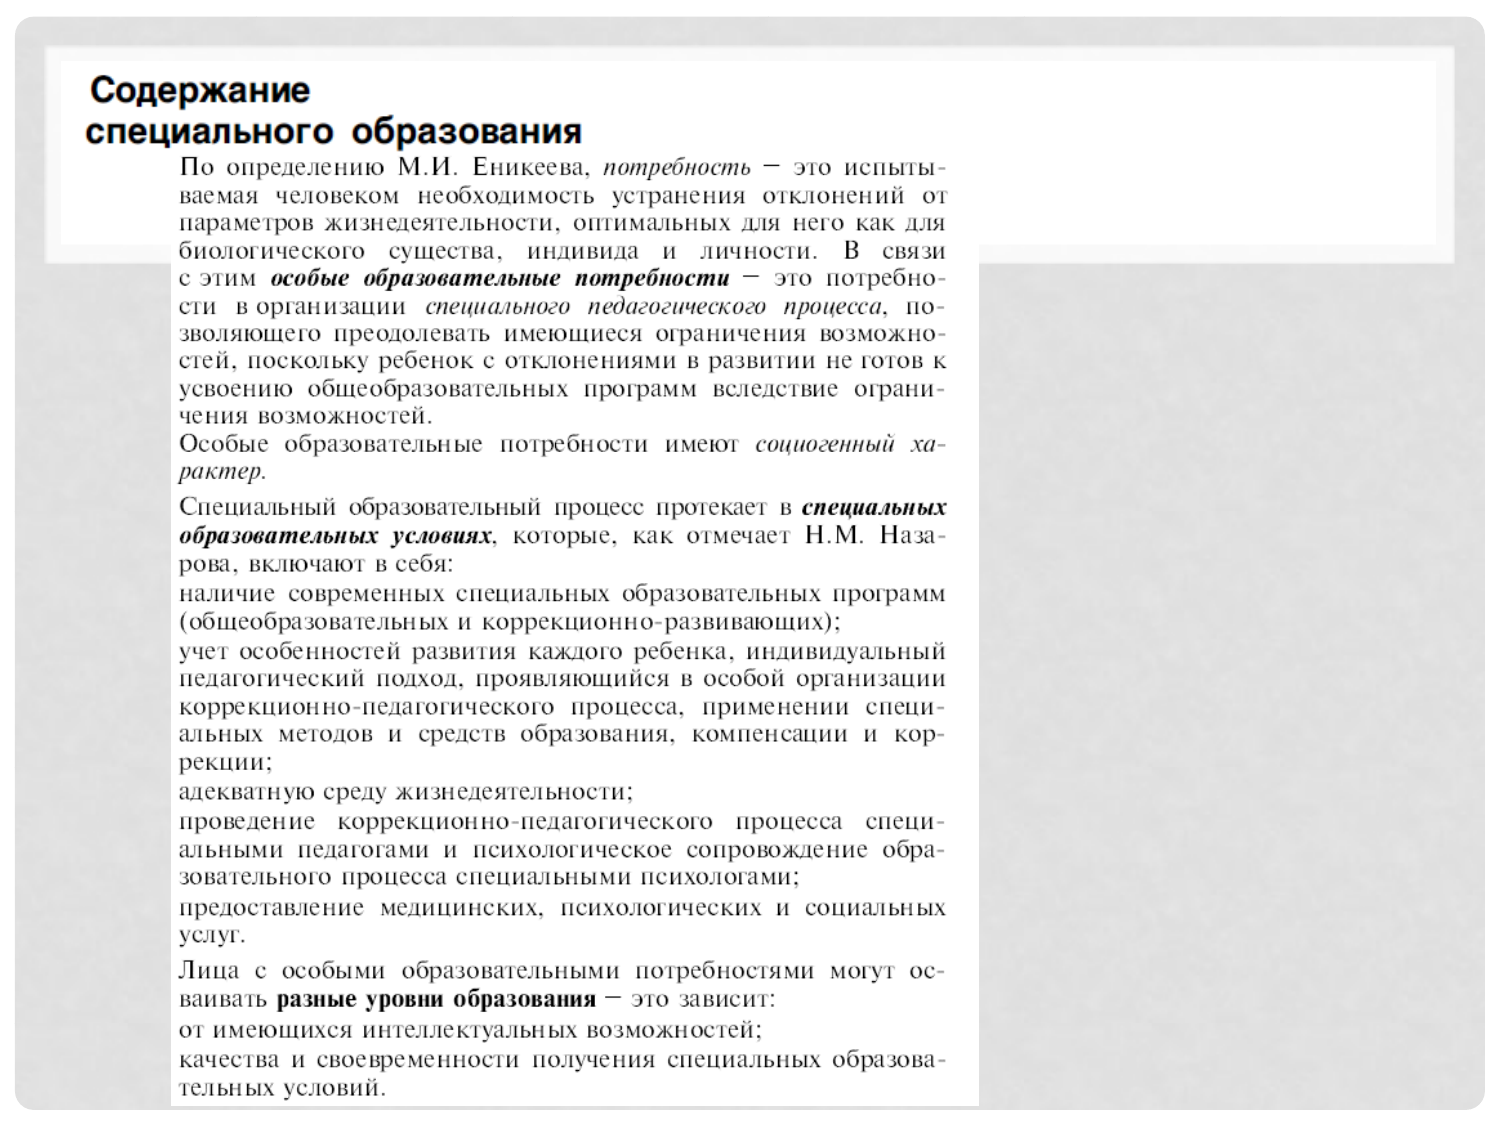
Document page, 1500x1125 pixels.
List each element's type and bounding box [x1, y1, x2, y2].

picture [76, 66, 979, 1107]
